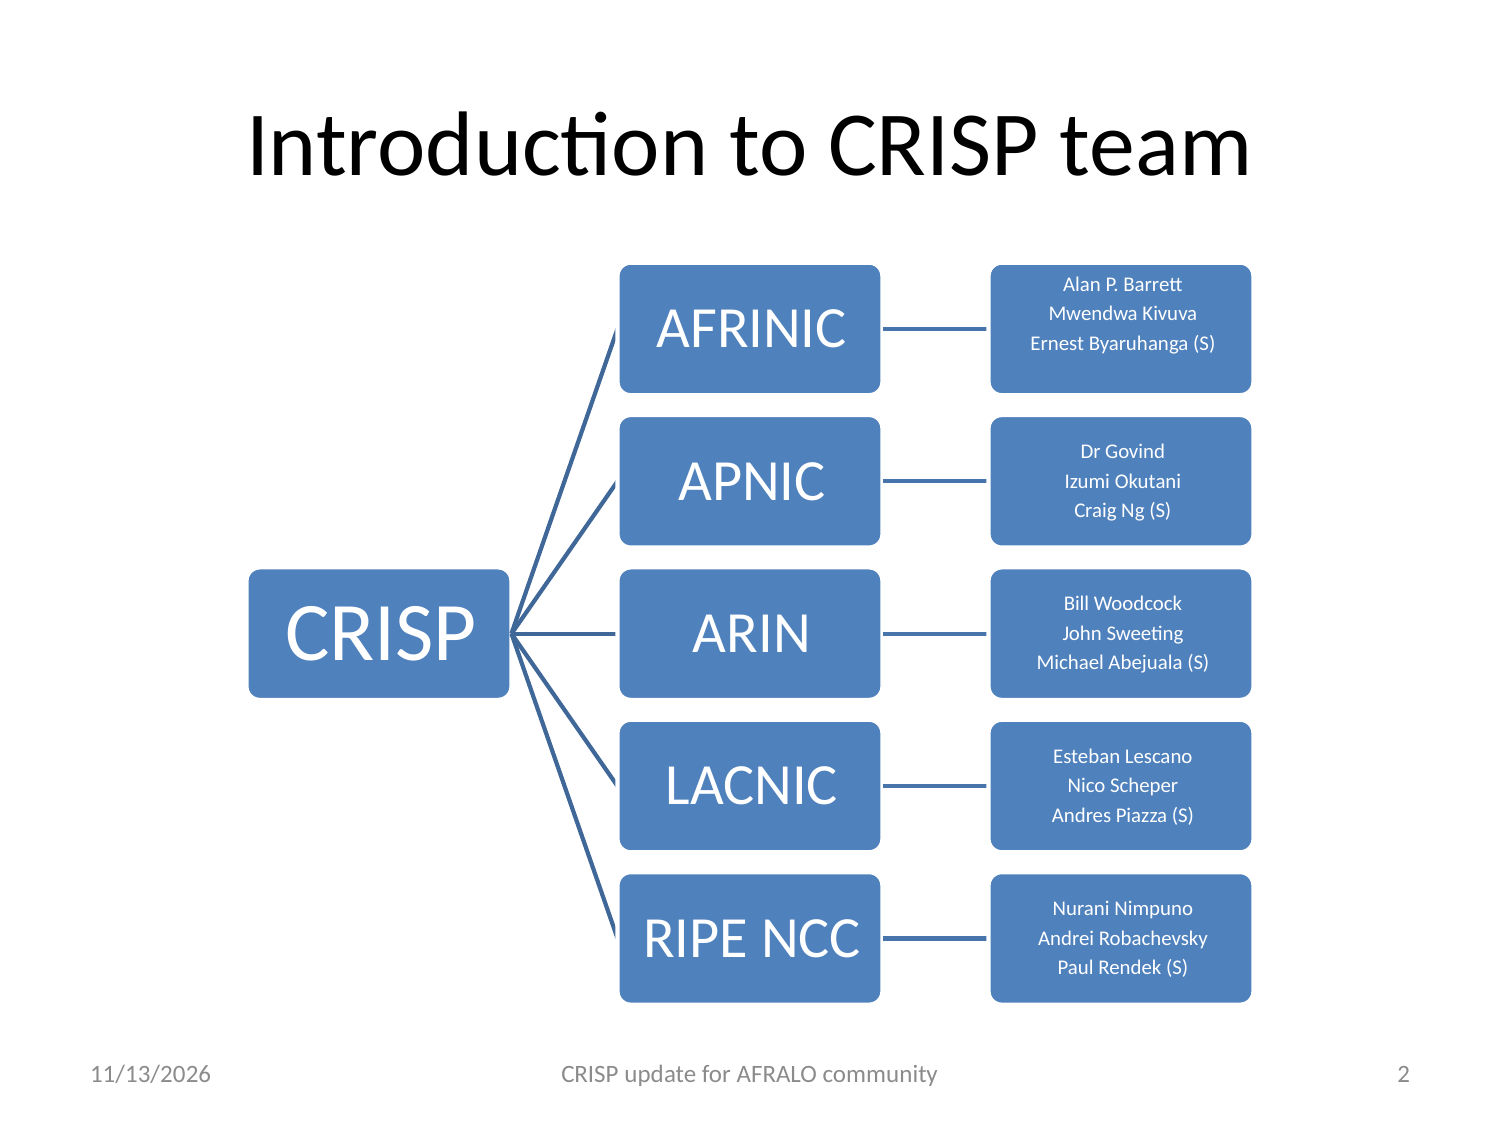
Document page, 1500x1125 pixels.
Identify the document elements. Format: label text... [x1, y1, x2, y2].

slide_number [75, 1042, 425, 1103]
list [74, 262, 1426, 1006]
footer CRISP update for AFRALO community [512, 1042, 988, 1103]
title Introduction to CRISP team [75, 45, 1425, 233]
slide_number 2 [1074, 1042, 1425, 1103]
